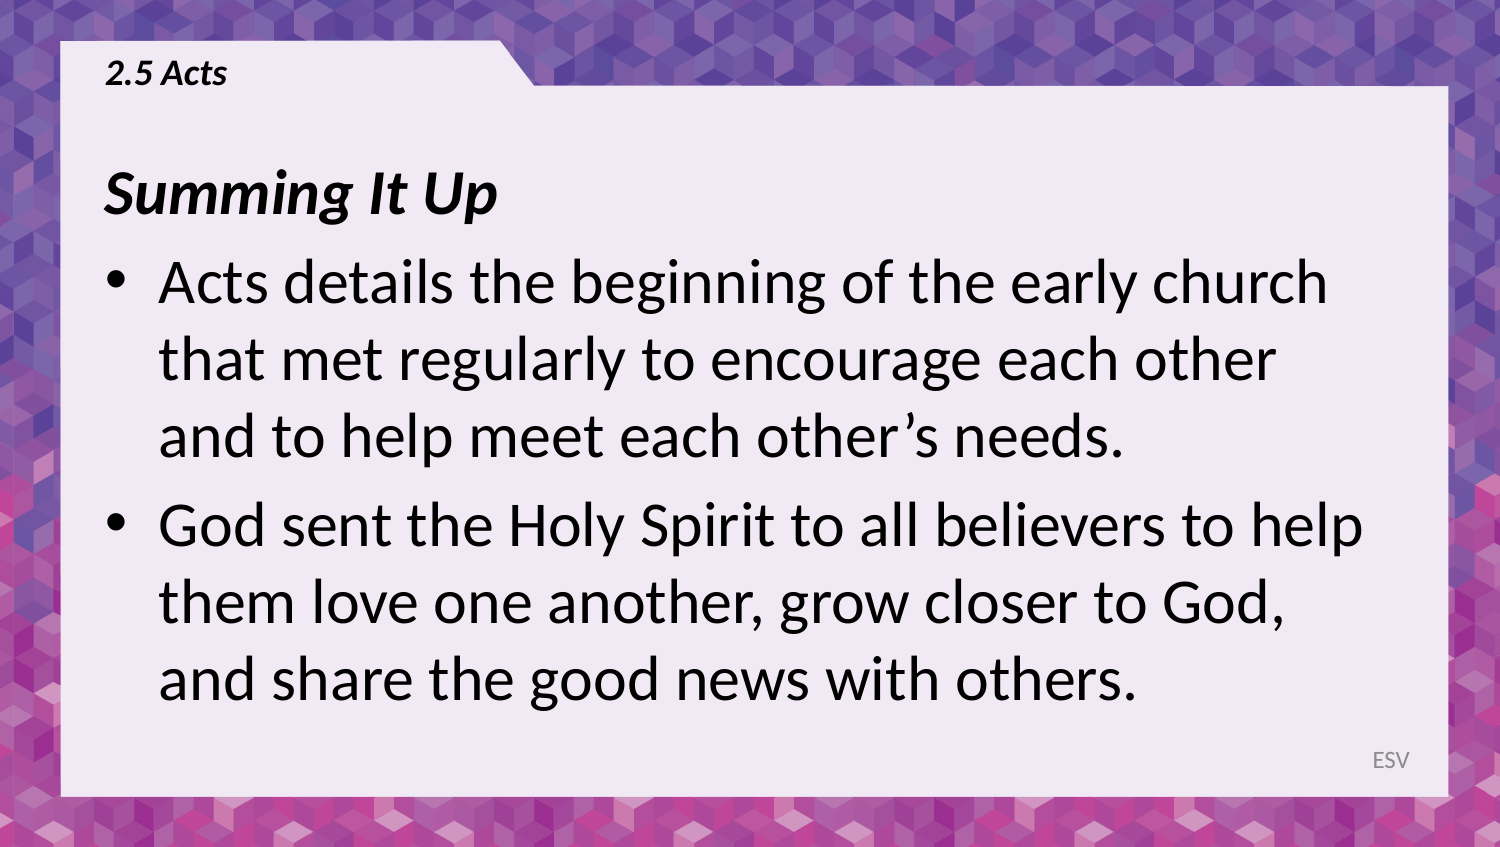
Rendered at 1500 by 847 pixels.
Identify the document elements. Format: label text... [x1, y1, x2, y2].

title 2.5 Acts [89, 33, 1420, 108]
list Summing It Up Acts details the beginning of the early church that met regularly to encourage each other and to help meet each other’s needs. God sent the Holy Spirit to all believers to help them love one another, grow closer to God, and share the good news with others. [89, 141, 1403, 722]
footer ESV [950, 736, 1425, 782]
picture [0, 0, 1500, 847]
